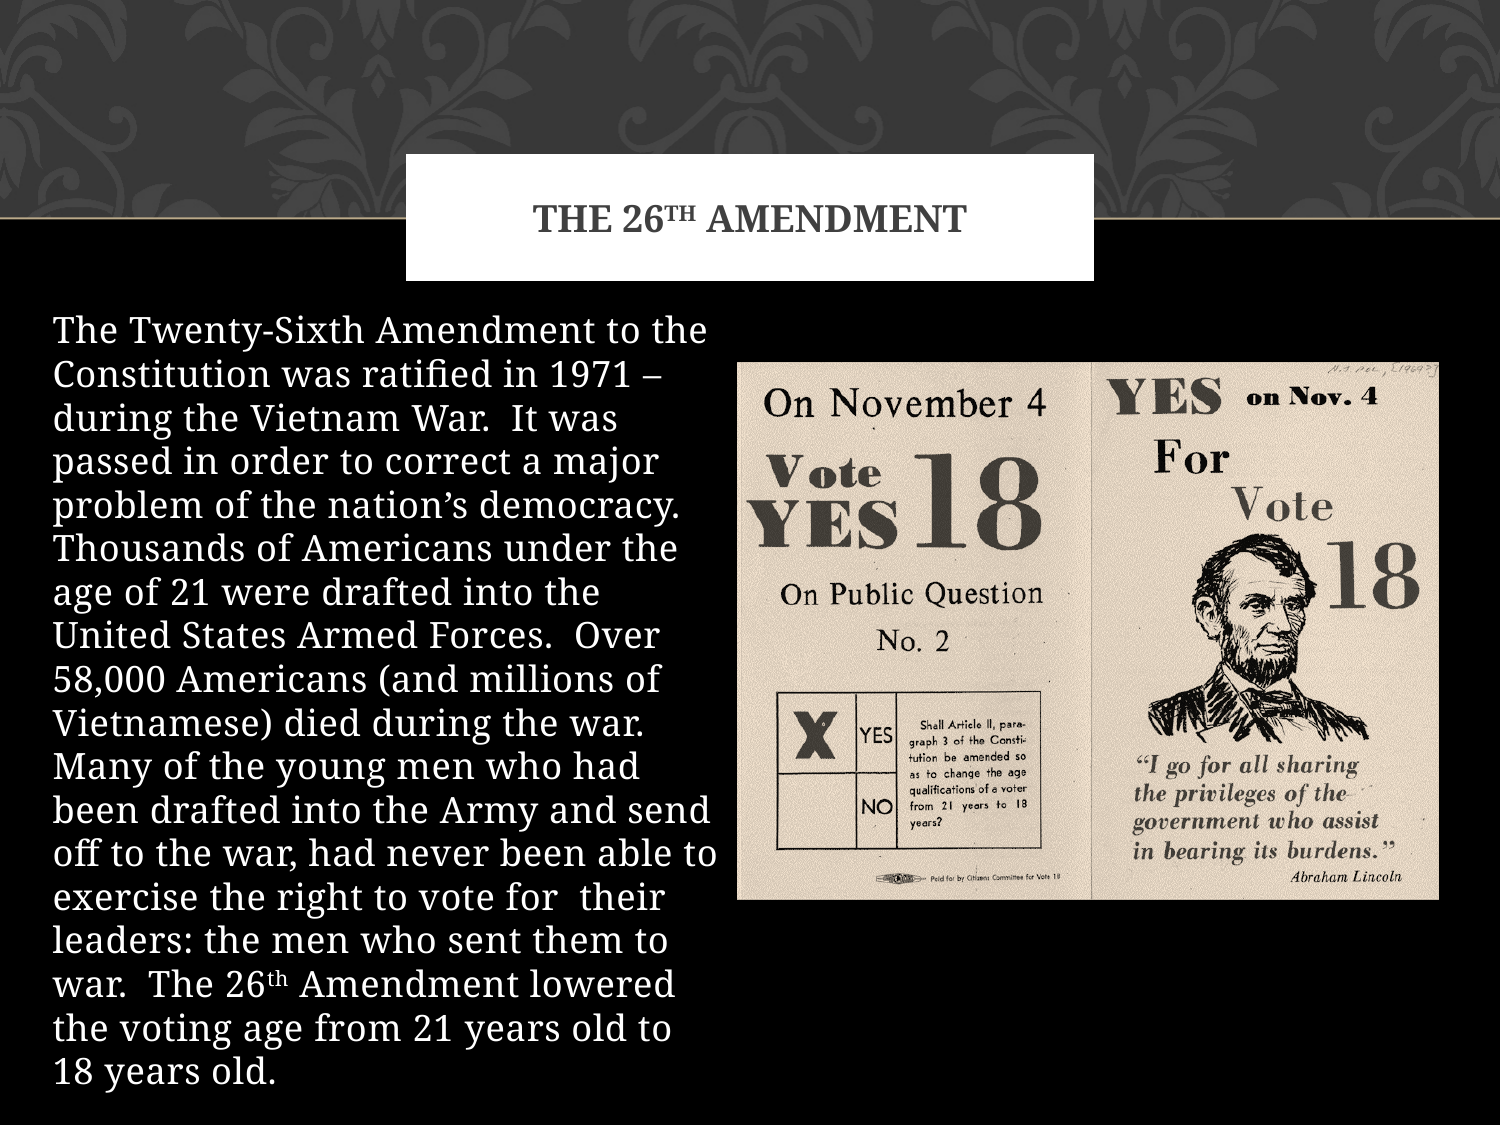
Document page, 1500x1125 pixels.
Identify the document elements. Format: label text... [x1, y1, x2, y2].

list The Twenty-Sixth Amendment to the Constitution was ratified in 1971 – during the Vietnam War. It was passed in order to correct a major problem of the nation’s democracy. Thousands of Americans under the age of 21 were drafted into the United States Armed Forces. Over 58,000 Americans (and millions of Vietnamese) died during the war. Many of the young men who had been drafted into the Army and send off to the war, had never been able to exercise the right to vote for their leaders: the men who sent them to war. The 26th Amendment lowered the voting age from 21 years old to 18 years old. [37, 299, 738, 1100]
title The 26th Amendment [406, 154, 1094, 281]
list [737, 362, 1440, 901]
